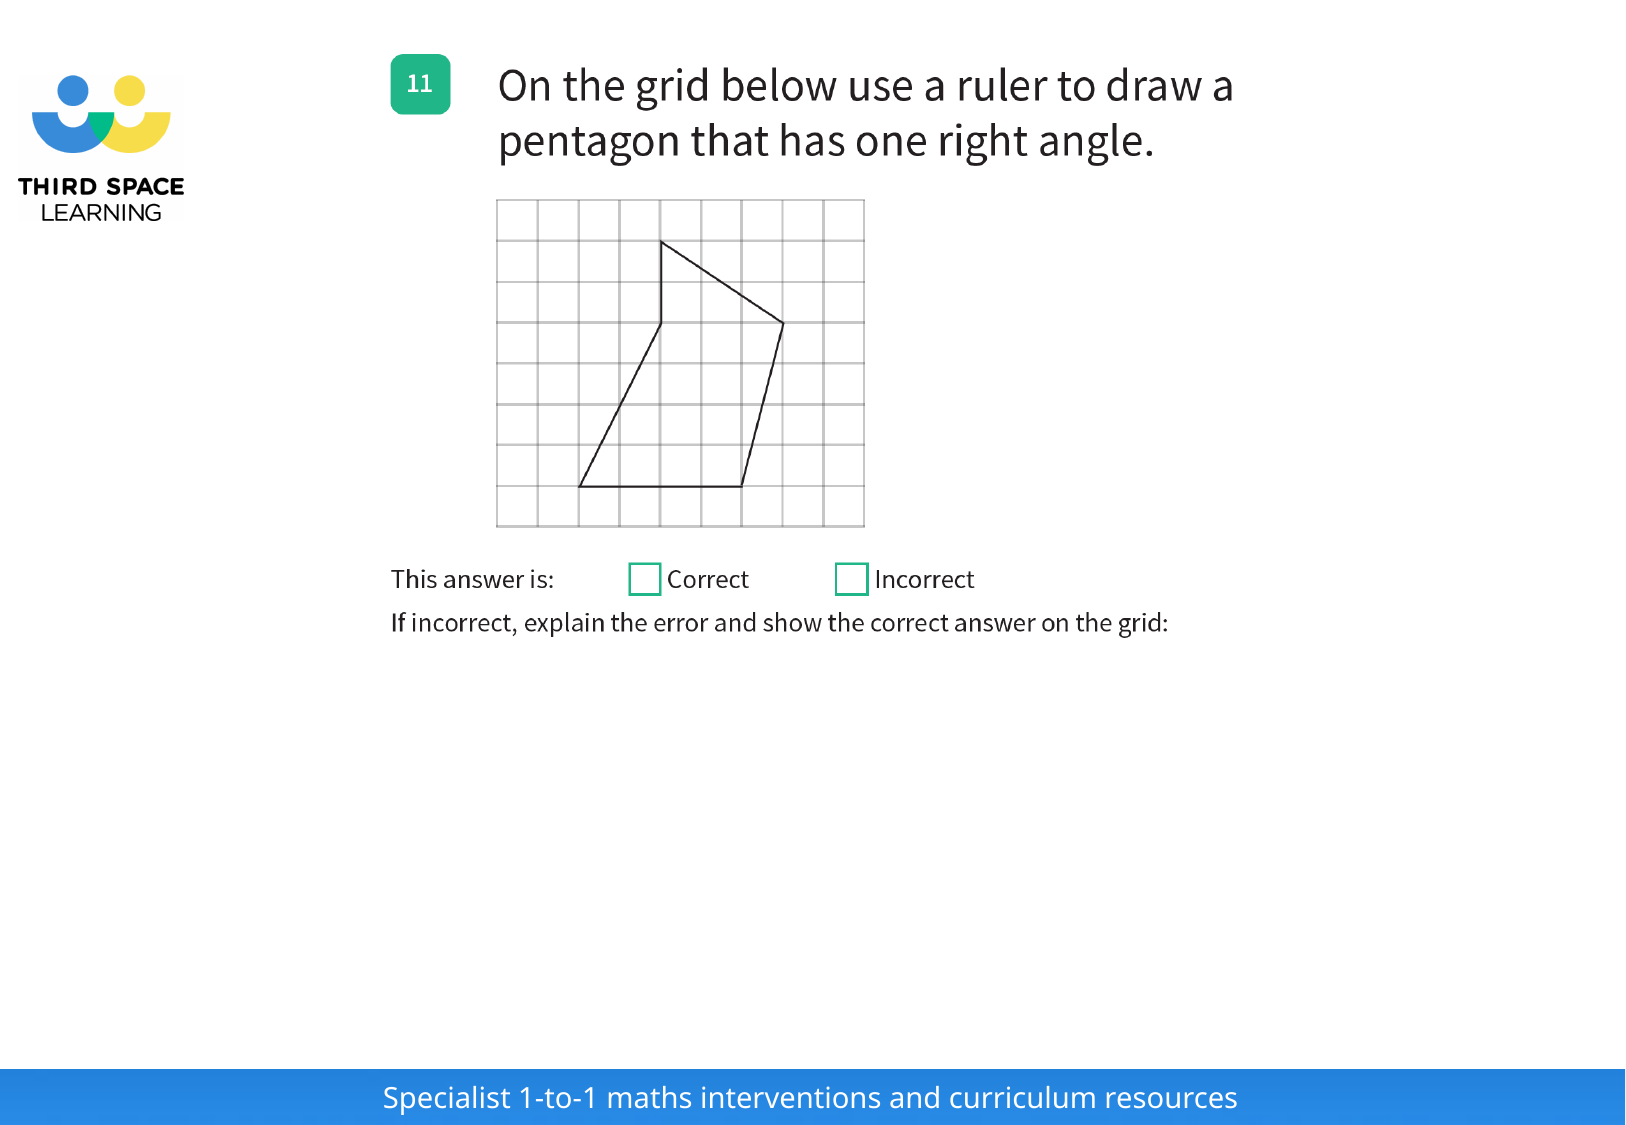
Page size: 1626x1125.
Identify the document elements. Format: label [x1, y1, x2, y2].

picture [0, 1069, 1626, 1125]
picture [379, 49, 1246, 641]
picture [18, 75, 184, 221]
